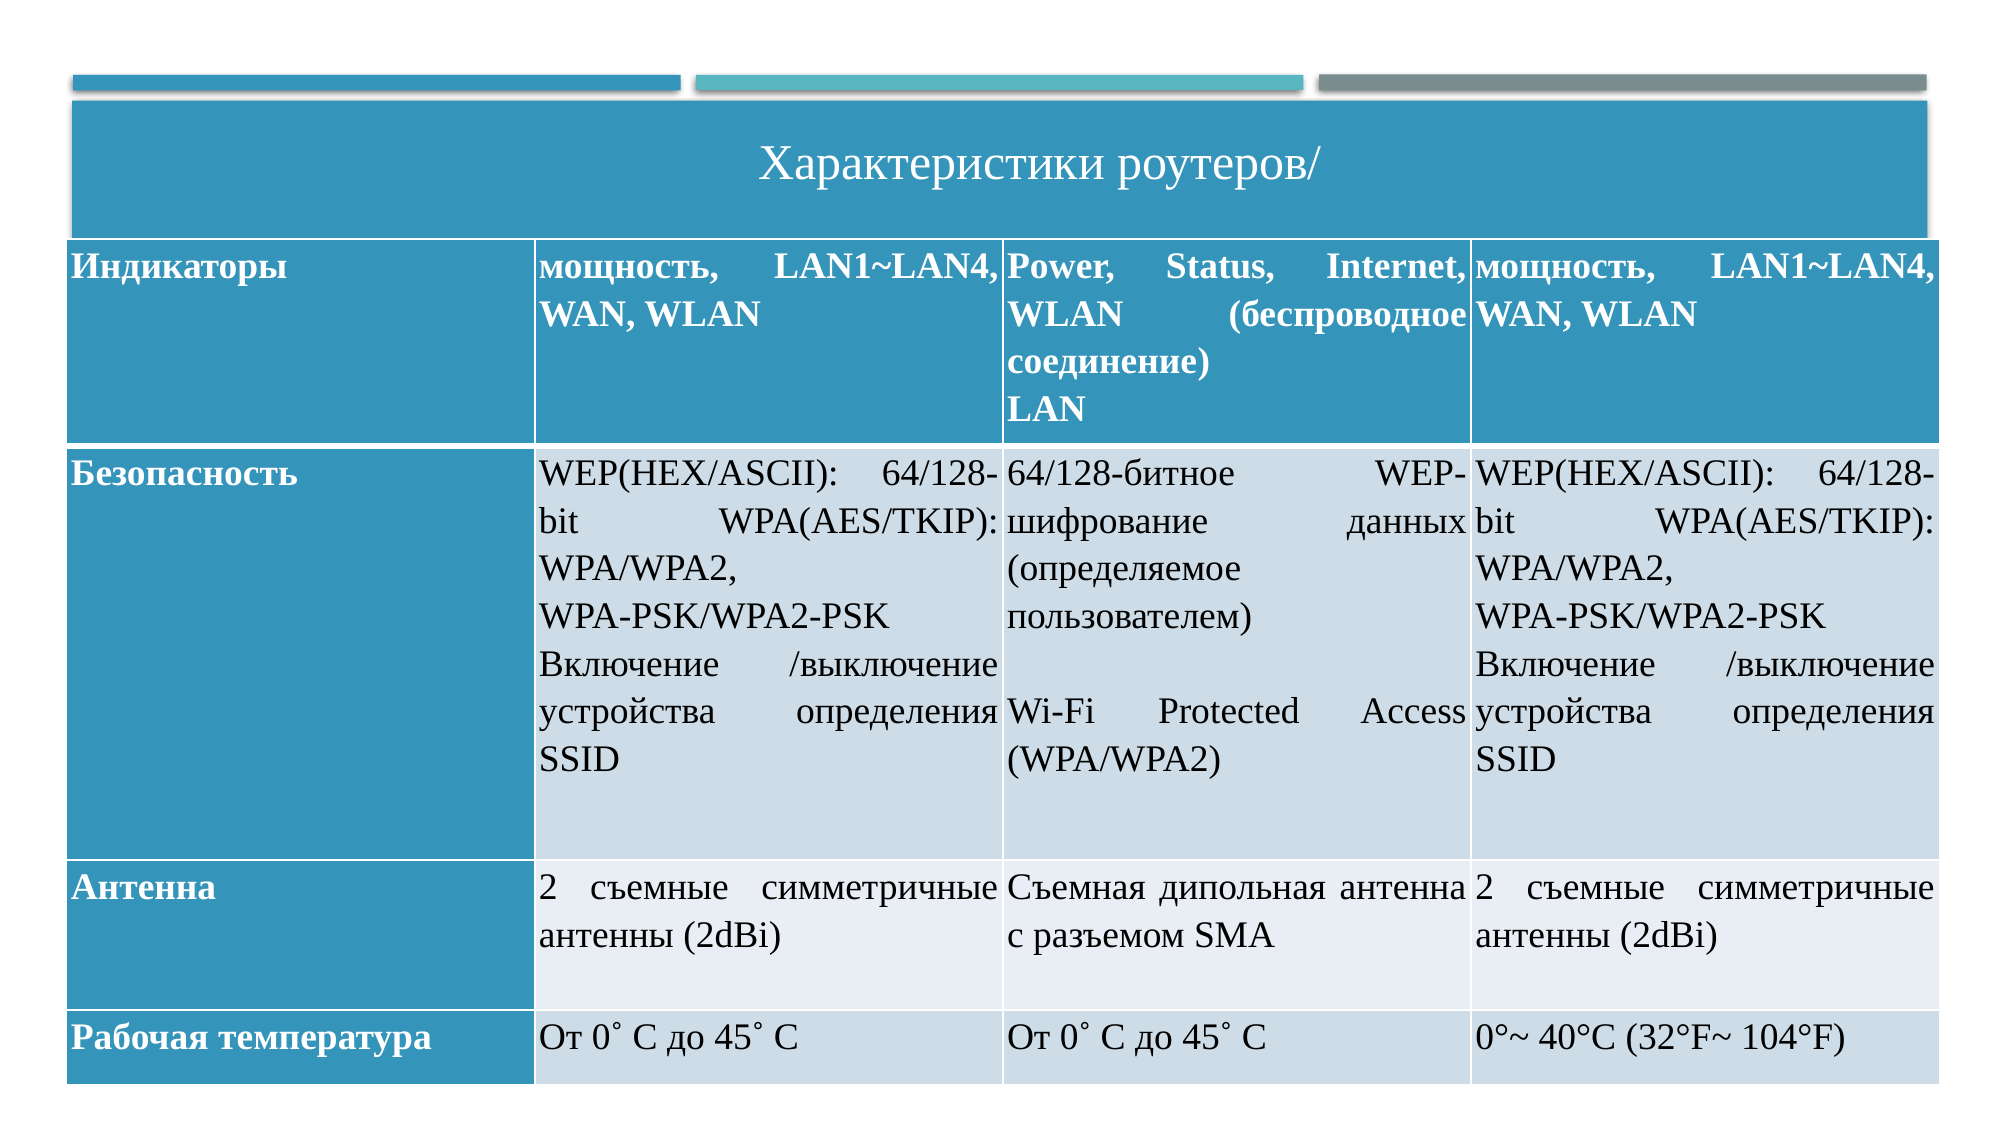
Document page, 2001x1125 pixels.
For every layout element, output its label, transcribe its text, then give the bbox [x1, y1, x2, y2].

table_cell От 0˚ C до 45˚ C [536, 1011, 1002, 1084]
table_header мощность, LAN1~LAN4, WAN, WLAN [1472, 240, 1939, 443]
table_cell От 0˚ C до 45˚ C [1004, 1011, 1470, 1084]
table_cell Безопасность [67, 449, 534, 859]
table_cell 0°~ 40°C (32°F~ 104°F) [1472, 1011, 1939, 1084]
table_cell Съемная дипольная антенна с разъемом SMA [1004, 861, 1470, 1009]
table_cell 2 съемные симметричные антенны (2dBi) [1472, 861, 1939, 1009]
text_box Характеристики роутеров/ маршрутизаторов [512, 92, 1494, 198]
table_header мощность, LAN1~LAN4, WAN, WLAN [536, 240, 1002, 443]
table_cell 64/128-битное WEP-шифрование данных (определяемое пользователем) Wi-Fi Protected Access (WPA/WPA2) [1004, 449, 1470, 859]
table_header Power, Status, Internet, WLAN (беспроводное соединение) LAN [1004, 240, 1470, 443]
table_cell Рабочая температура [67, 1011, 534, 1084]
table_cell 2 съемные симметричные антенны (2dBi) [536, 861, 1002, 1009]
table_cell WEP(HEX/ASCII): 64/128-bit WPA(AES/TKIP): WPA/WPA2, WPA-PSK/WPA2-PSK Включение /выключение устройства определения SSID [1472, 449, 1939, 859]
table_header Индикаторы [67, 240, 534, 443]
table_cell WEP(HEX/ASCII): 64/128-bit WPA(AES/TKIP): WPA/WPA2, WPA-PSK/WPA2-PSK Включение /выключение устройства определения SSID [536, 449, 1002, 859]
table_cell Антенна [67, 861, 534, 1009]
